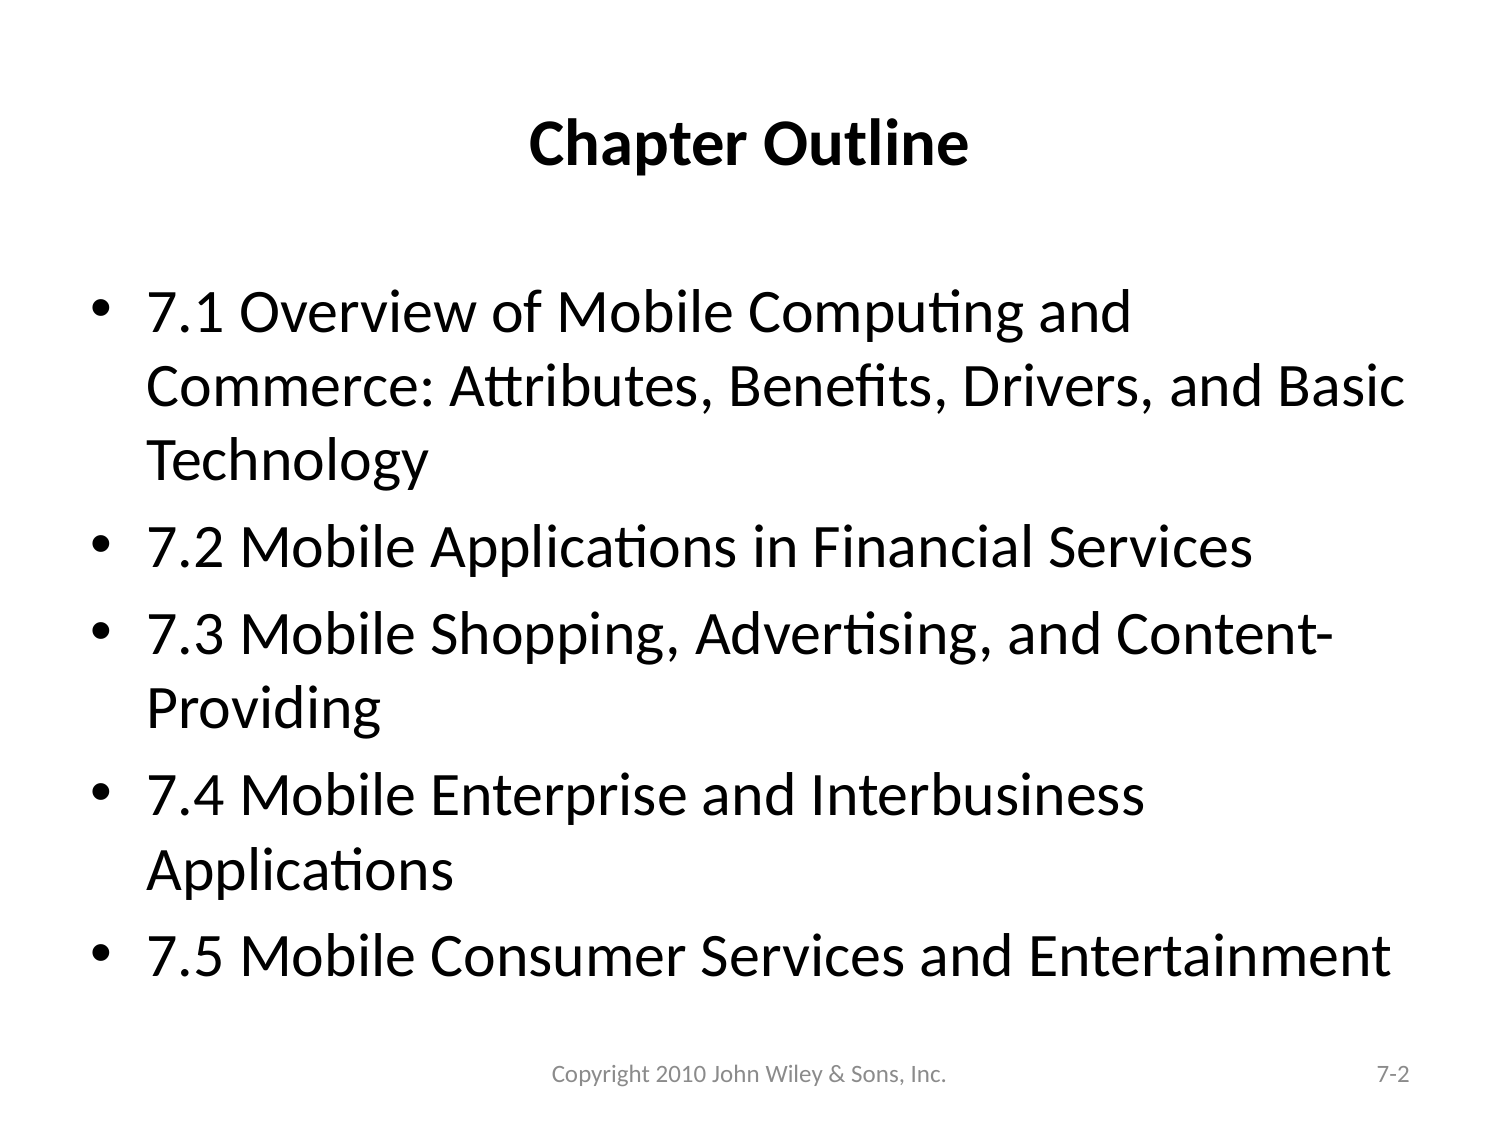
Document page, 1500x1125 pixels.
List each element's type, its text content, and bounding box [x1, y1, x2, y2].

footer Copyright 2010 John Wiley & Sons, Inc. [512, 1042, 988, 1103]
slide_number 7-2 [1074, 1042, 1425, 1103]
list 7.1 Overview of Mobile Computing and Commerce: Attributes, Benefits, Drivers, and Basic Technology 7.2 Mobile Applications in Financial Services 7.3 Mobile Shopping, Advertising, and Content-Providing 7.4 Mobile Enterprise and Interbusiness Applications 7.5 Mobile Consumer Services and Entertainment [75, 262, 1425, 1005]
title Chapter Outline [75, 45, 1425, 233]
